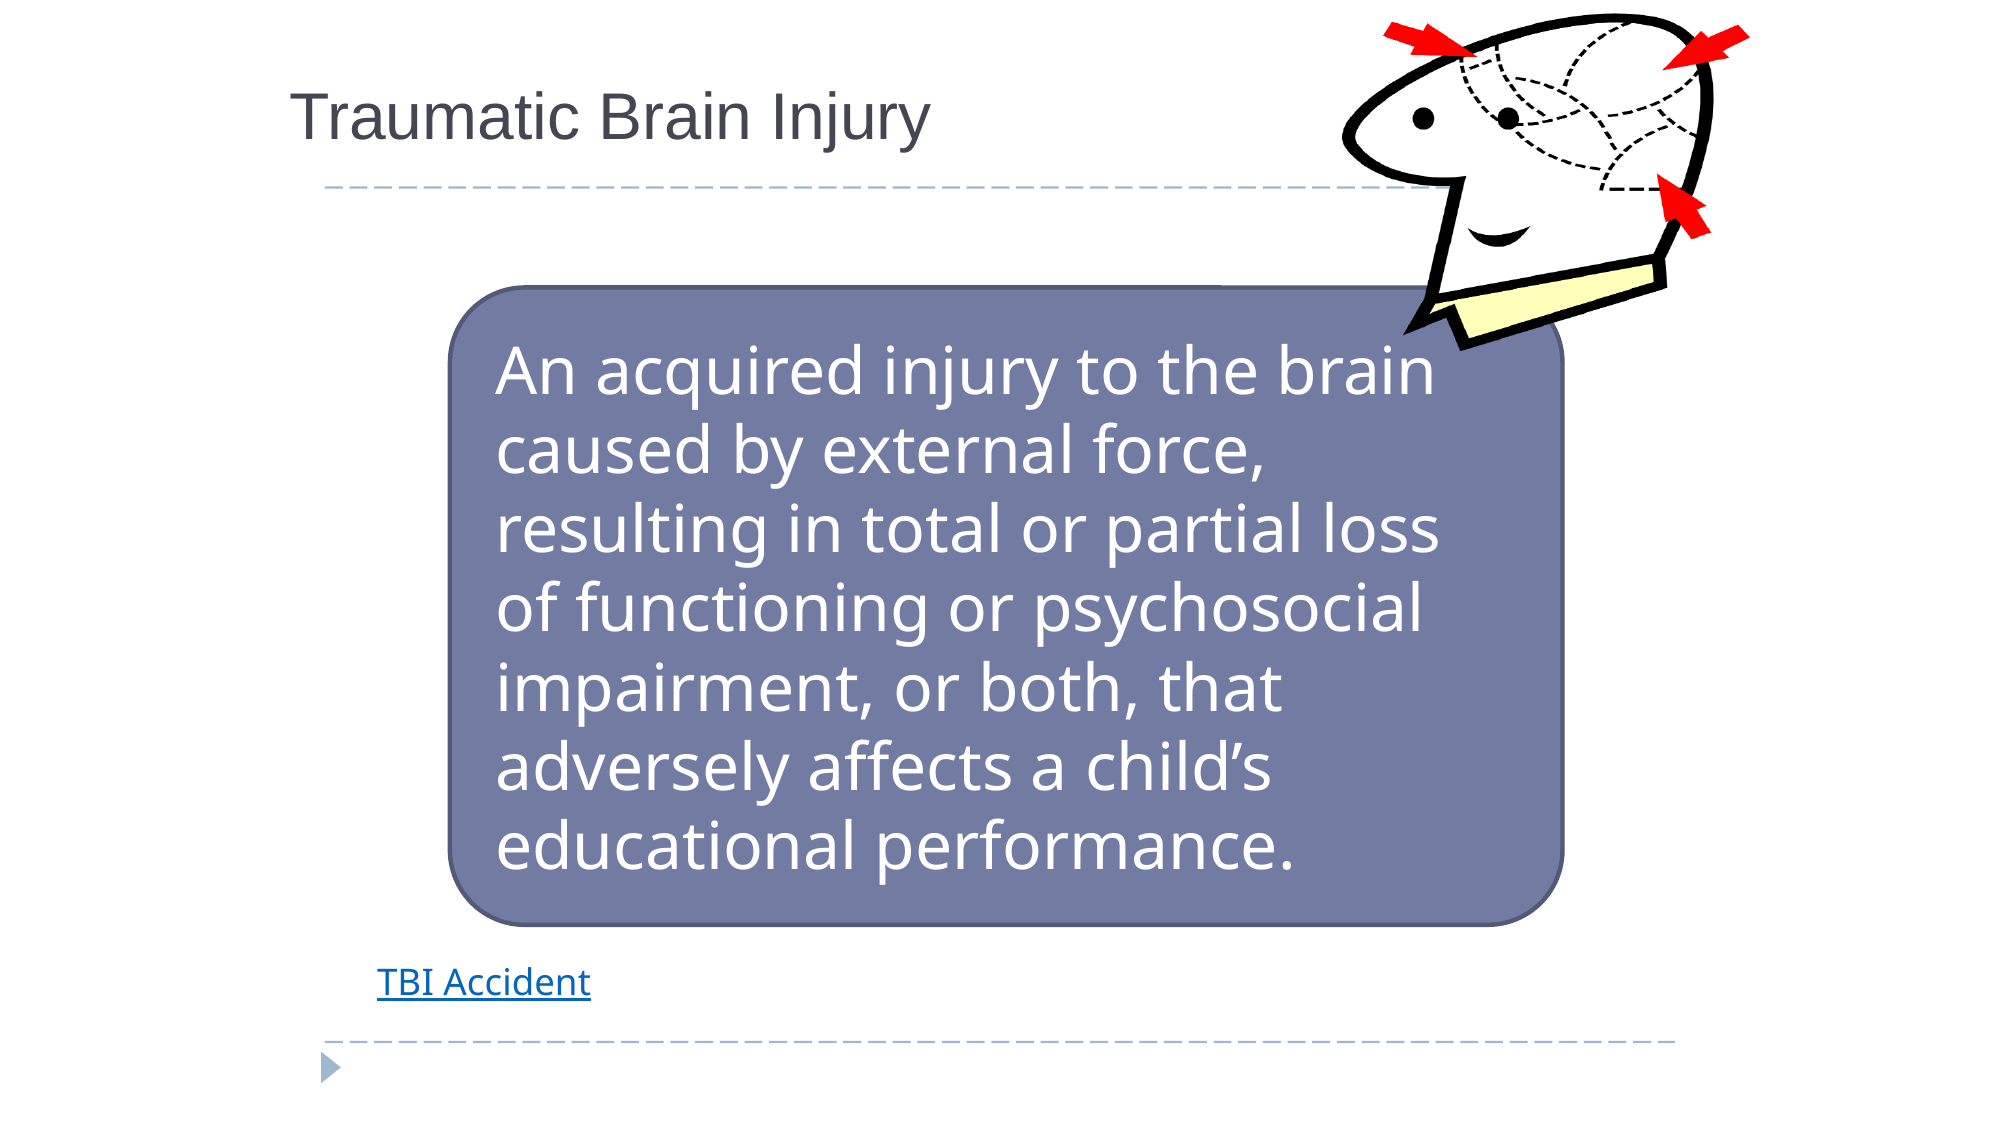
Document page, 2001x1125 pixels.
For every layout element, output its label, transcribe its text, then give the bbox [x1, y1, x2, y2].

text_box TBI Accident [362, 949, 950, 1011]
text_box [321, 1051, 341, 1084]
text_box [449, 287, 1563, 925]
title Traumatic Brain Injury [274, 0, 1337, 163]
picture [1337, 0, 1750, 351]
list [324, 199, 1675, 1010]
